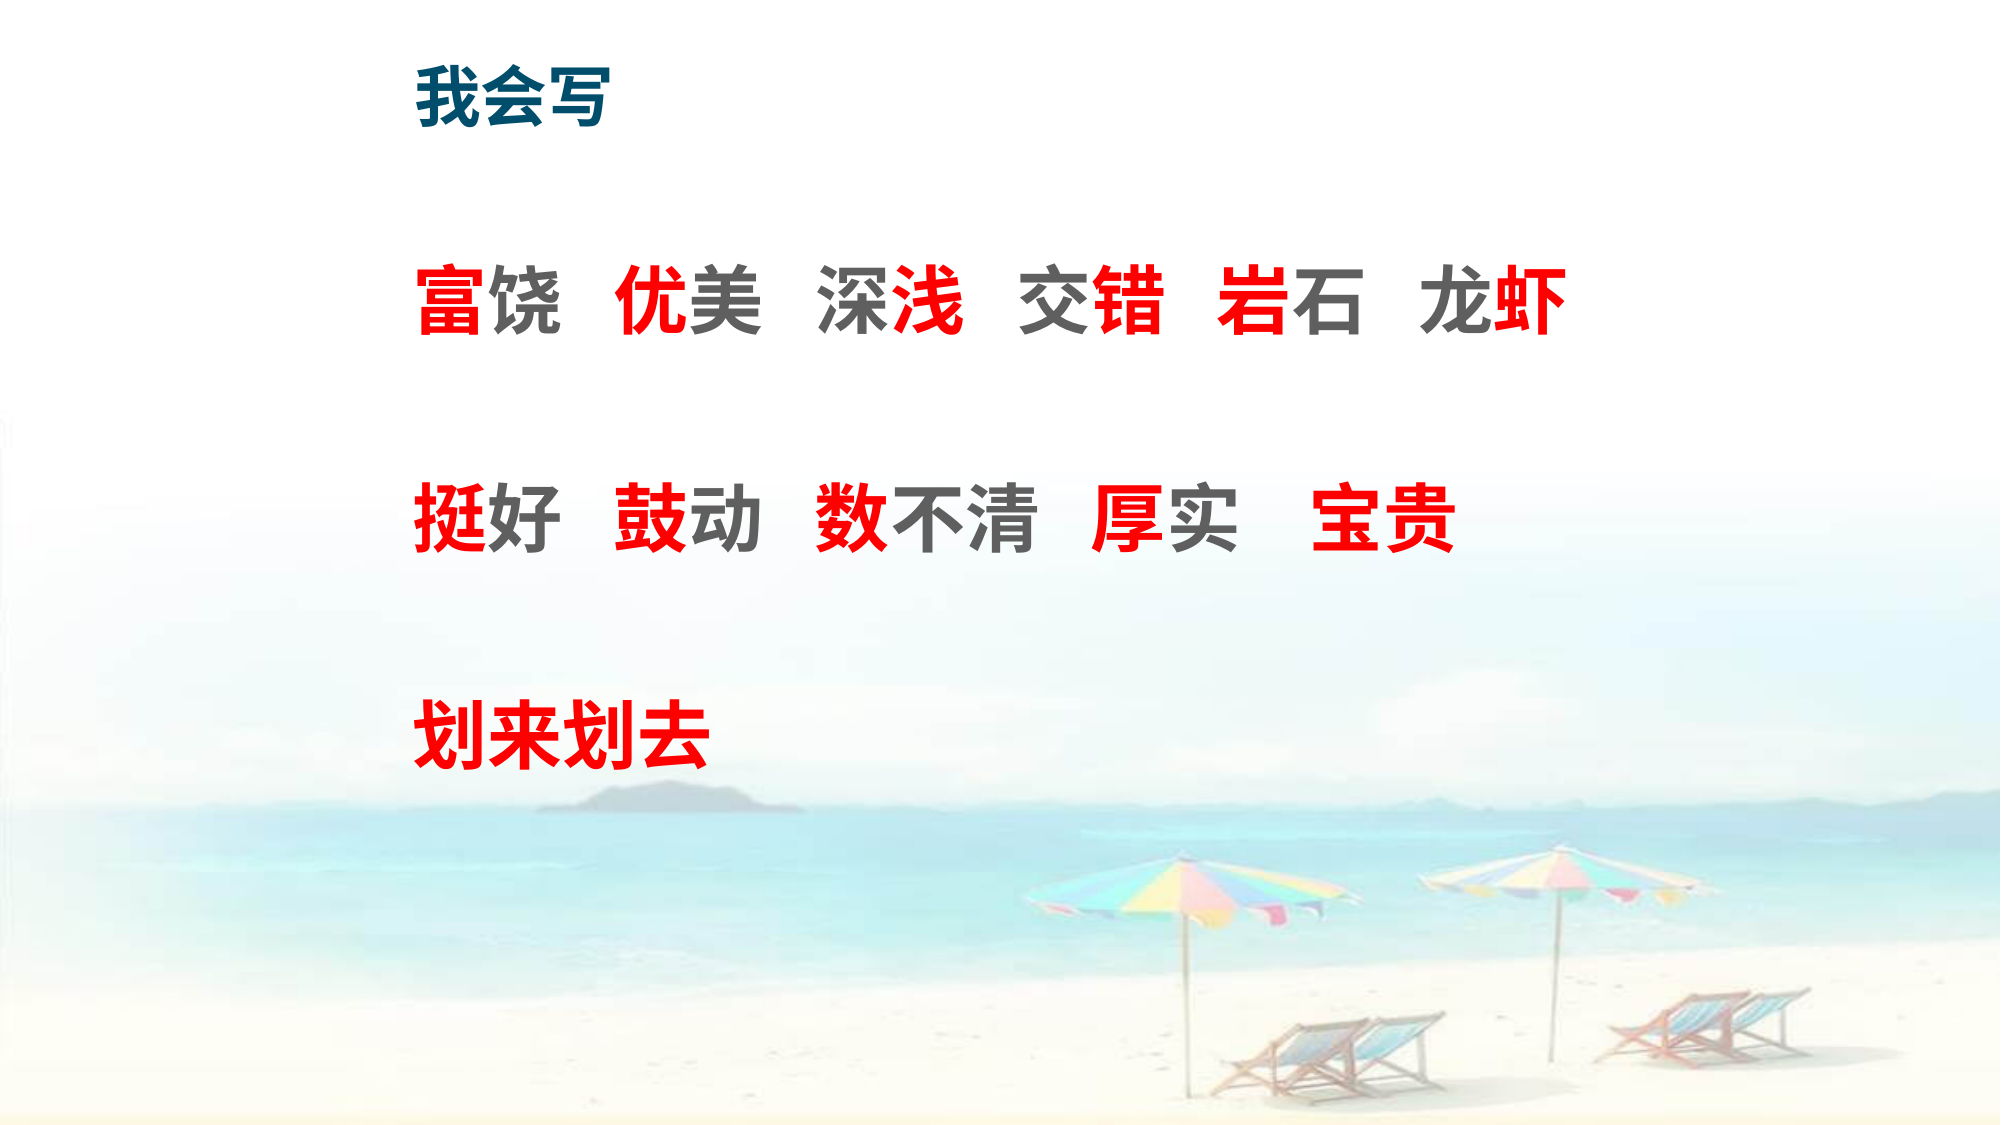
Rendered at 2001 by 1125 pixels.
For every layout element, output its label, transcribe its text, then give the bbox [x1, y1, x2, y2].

text_box 富饶 优美 深浅 交错 岩石 龙虾 挺好 鼓动 数不清 厚实 宝贵 划来划去 [398, 246, 1699, 889]
picture [0, 0, 2000, 1125]
text_box 我会写 [399, 47, 630, 143]
